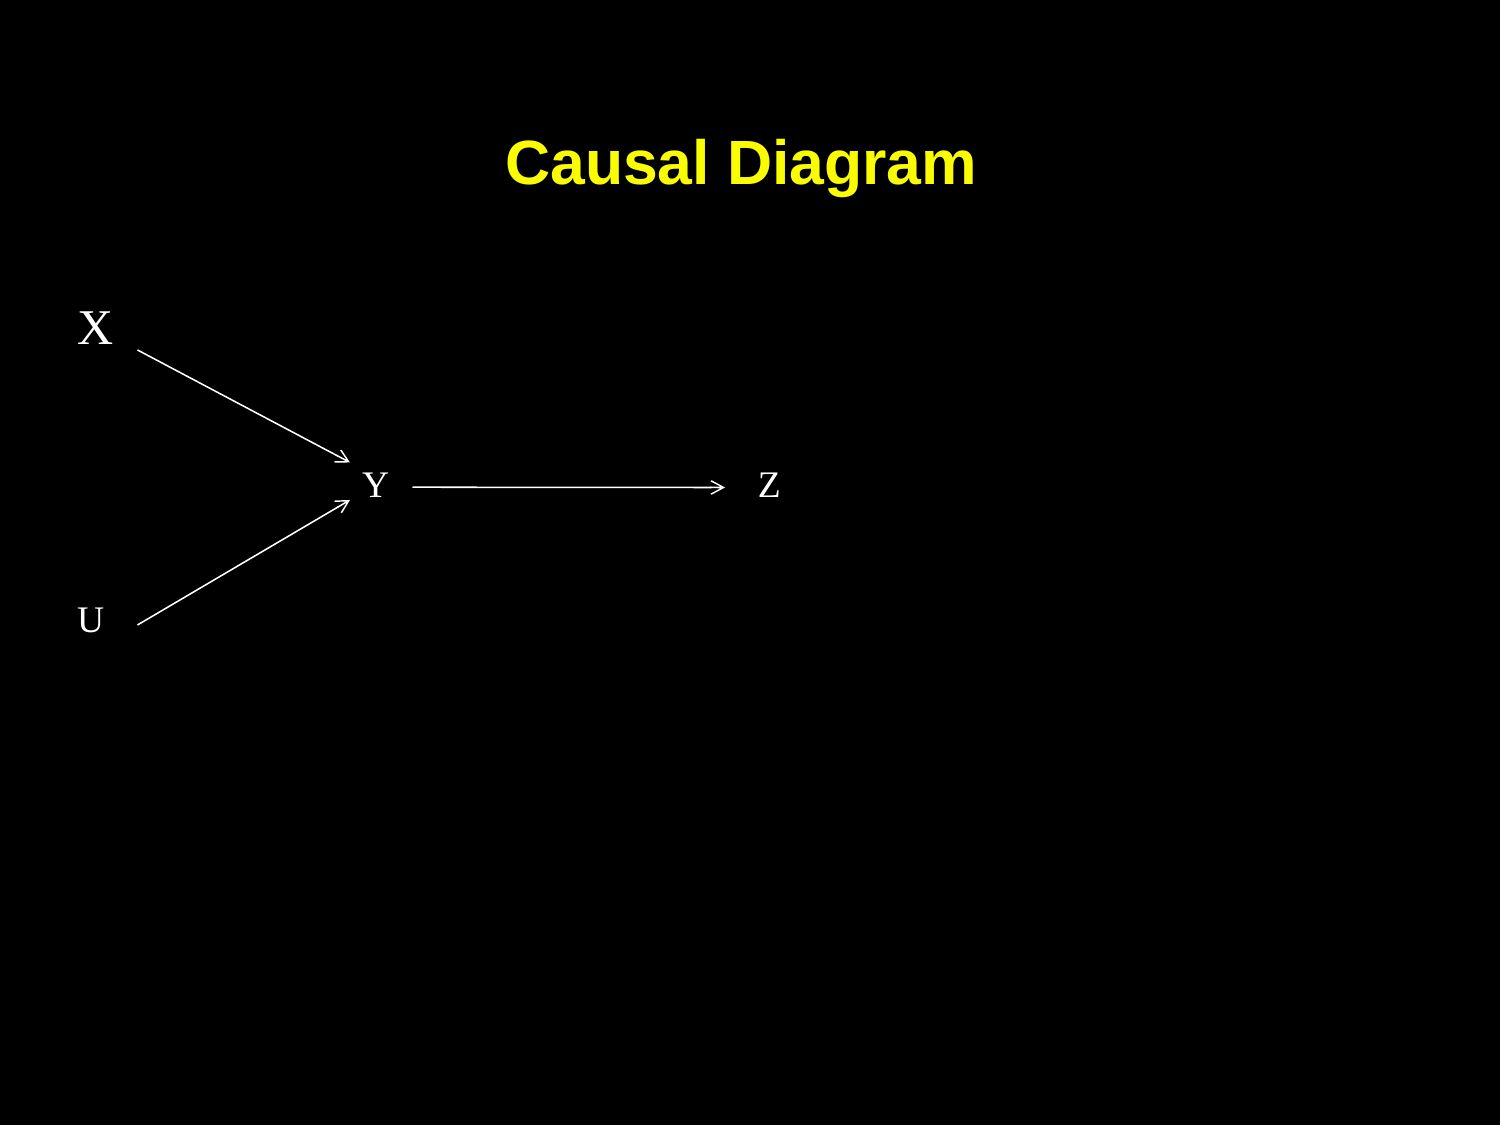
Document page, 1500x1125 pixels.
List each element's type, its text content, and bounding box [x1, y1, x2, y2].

title Causal Diagram [112, 65, 1388, 254]
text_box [137, 349, 351, 463]
text_box X Y Z U [62, 287, 1500, 693]
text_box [137, 499, 351, 626]
